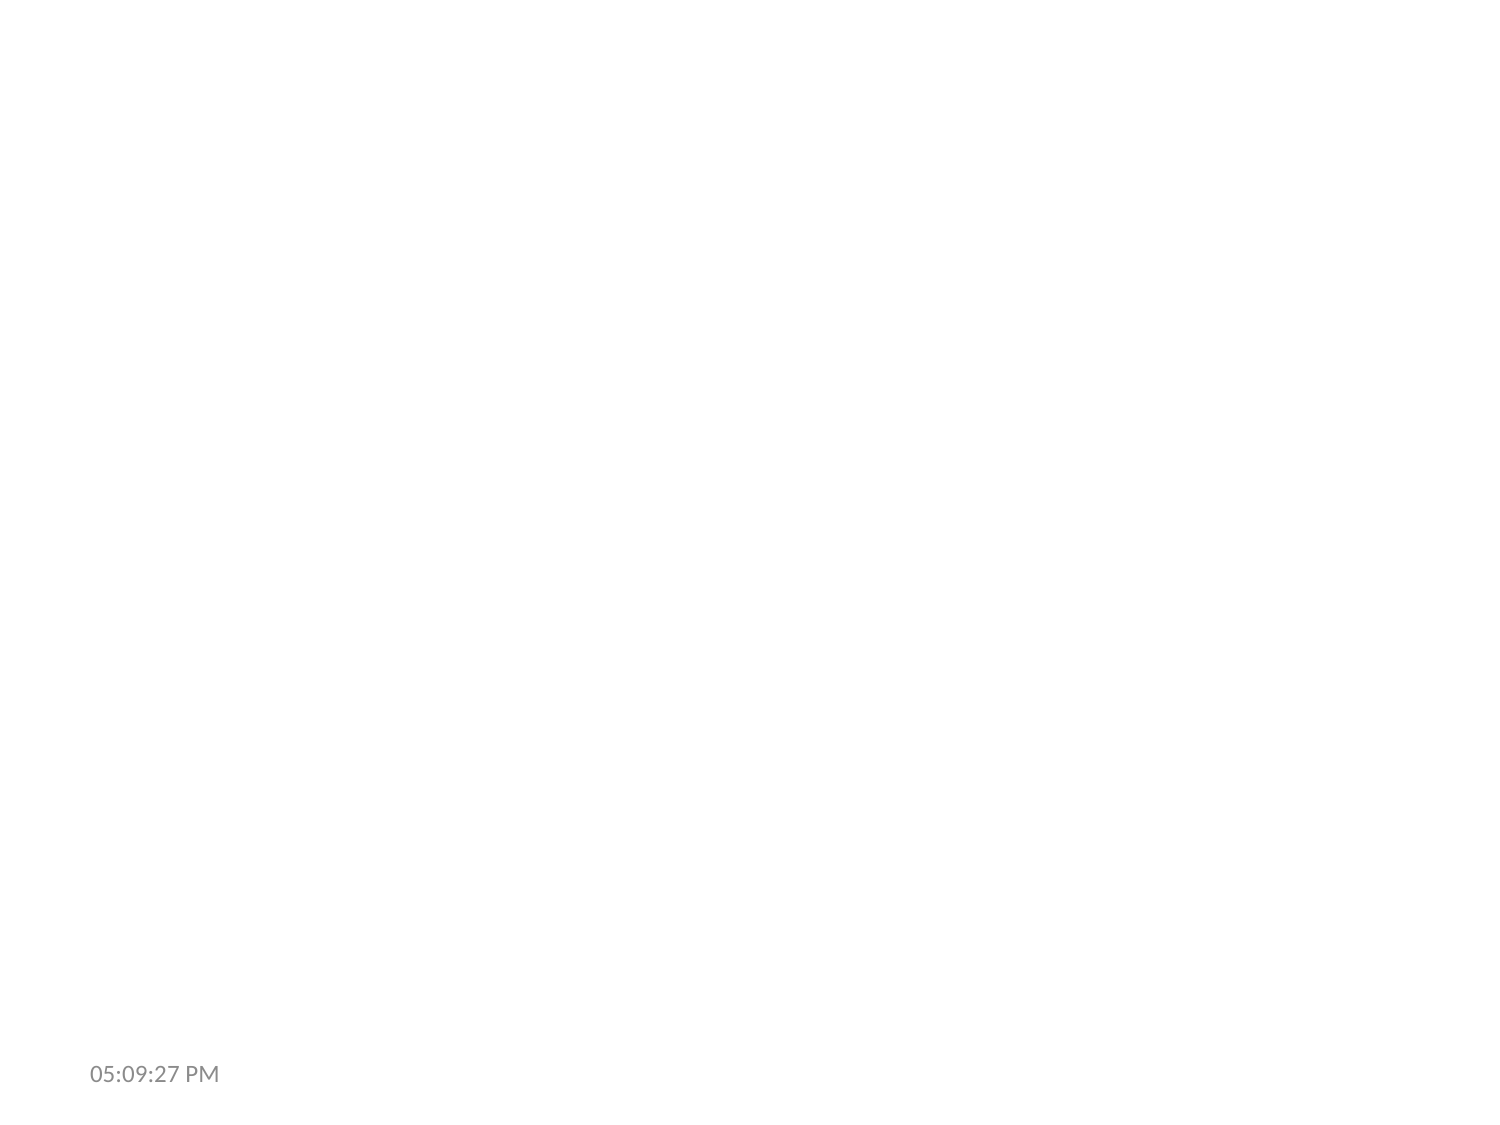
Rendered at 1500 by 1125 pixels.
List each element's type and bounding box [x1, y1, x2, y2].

slide_number [75, 1042, 425, 1103]
